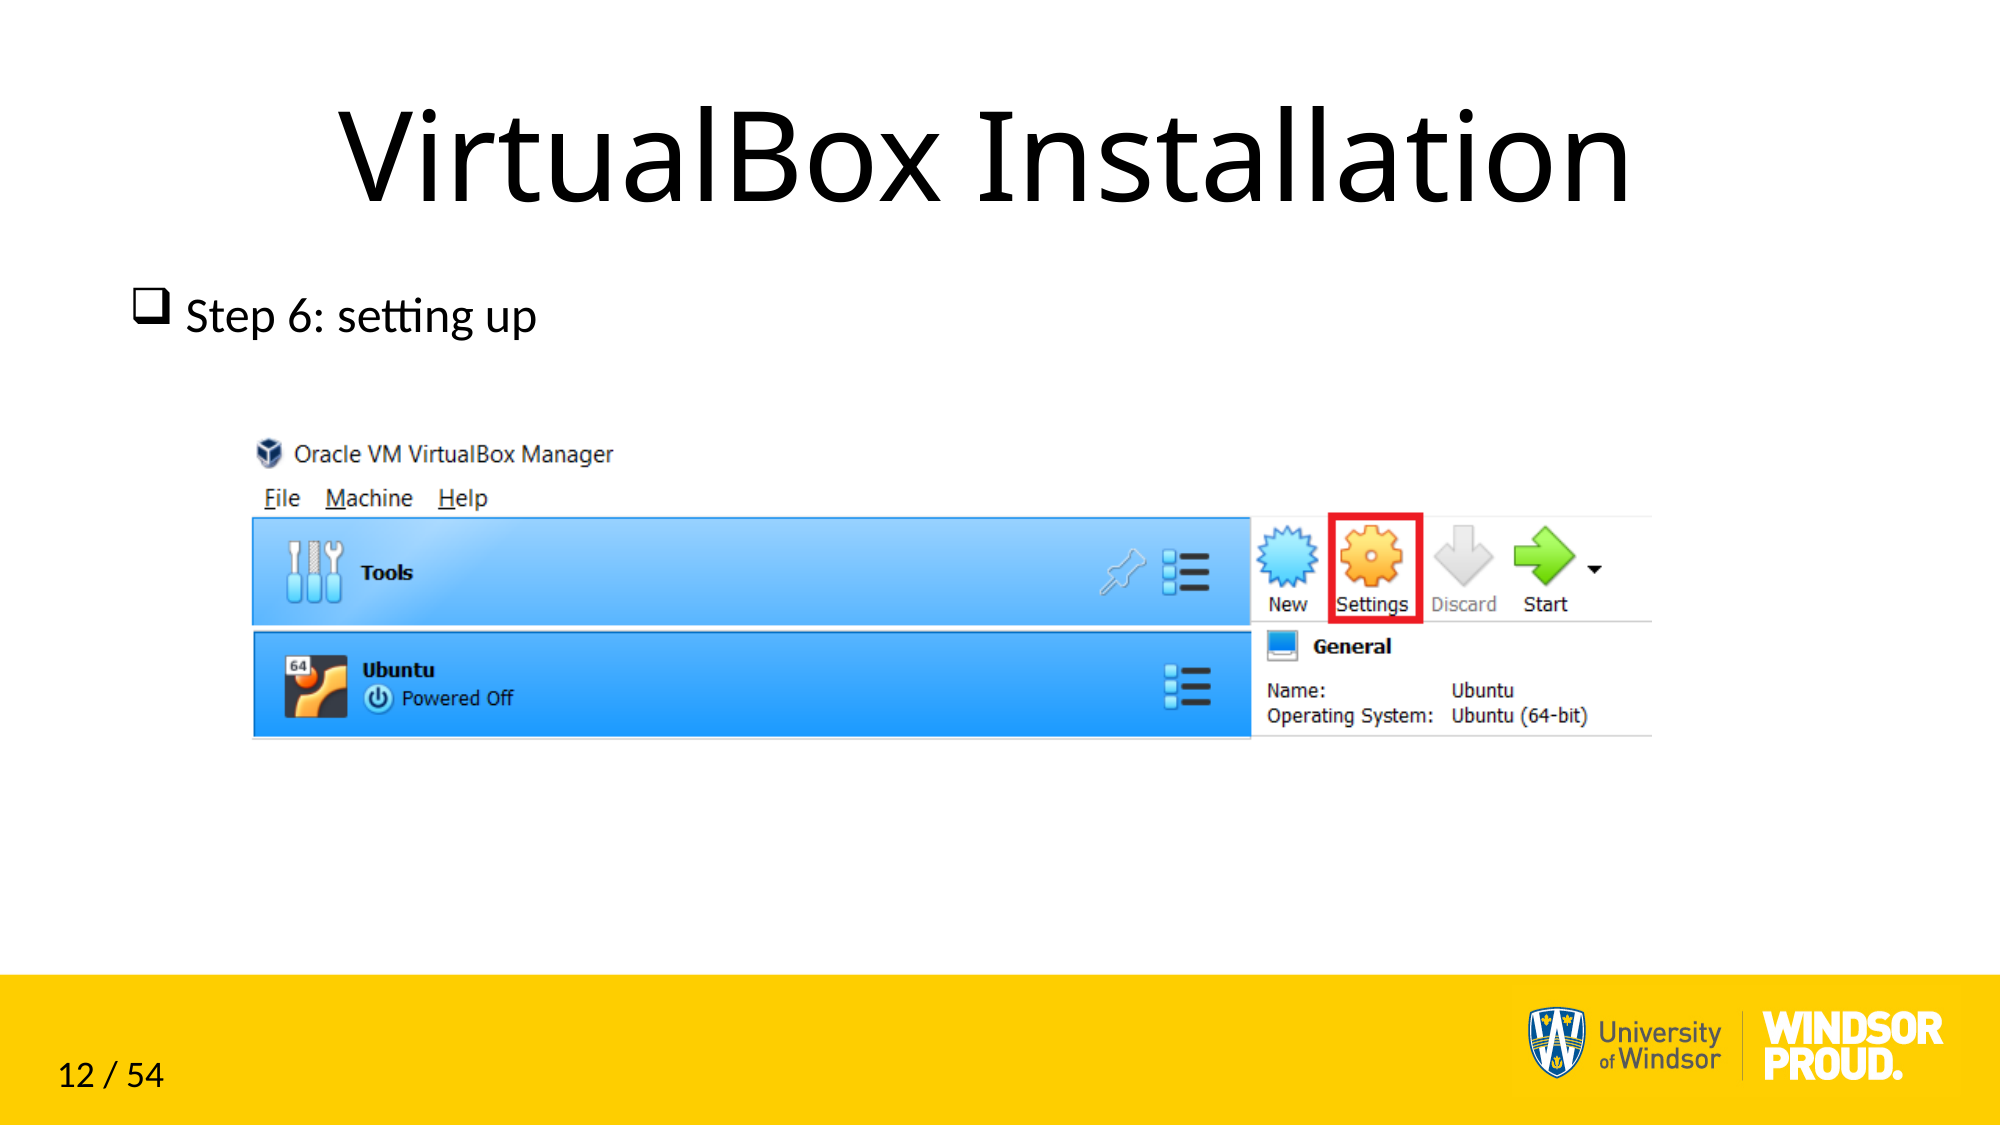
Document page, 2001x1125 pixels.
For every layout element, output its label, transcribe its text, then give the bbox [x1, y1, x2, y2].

picture [0, 0, 2000, 1125]
slide_number 12 [42, 1042, 525, 1103]
subtitle Step 6: setting up [114, 281, 1893, 930]
title VirtualBox Installation [249, 48, 1726, 237]
